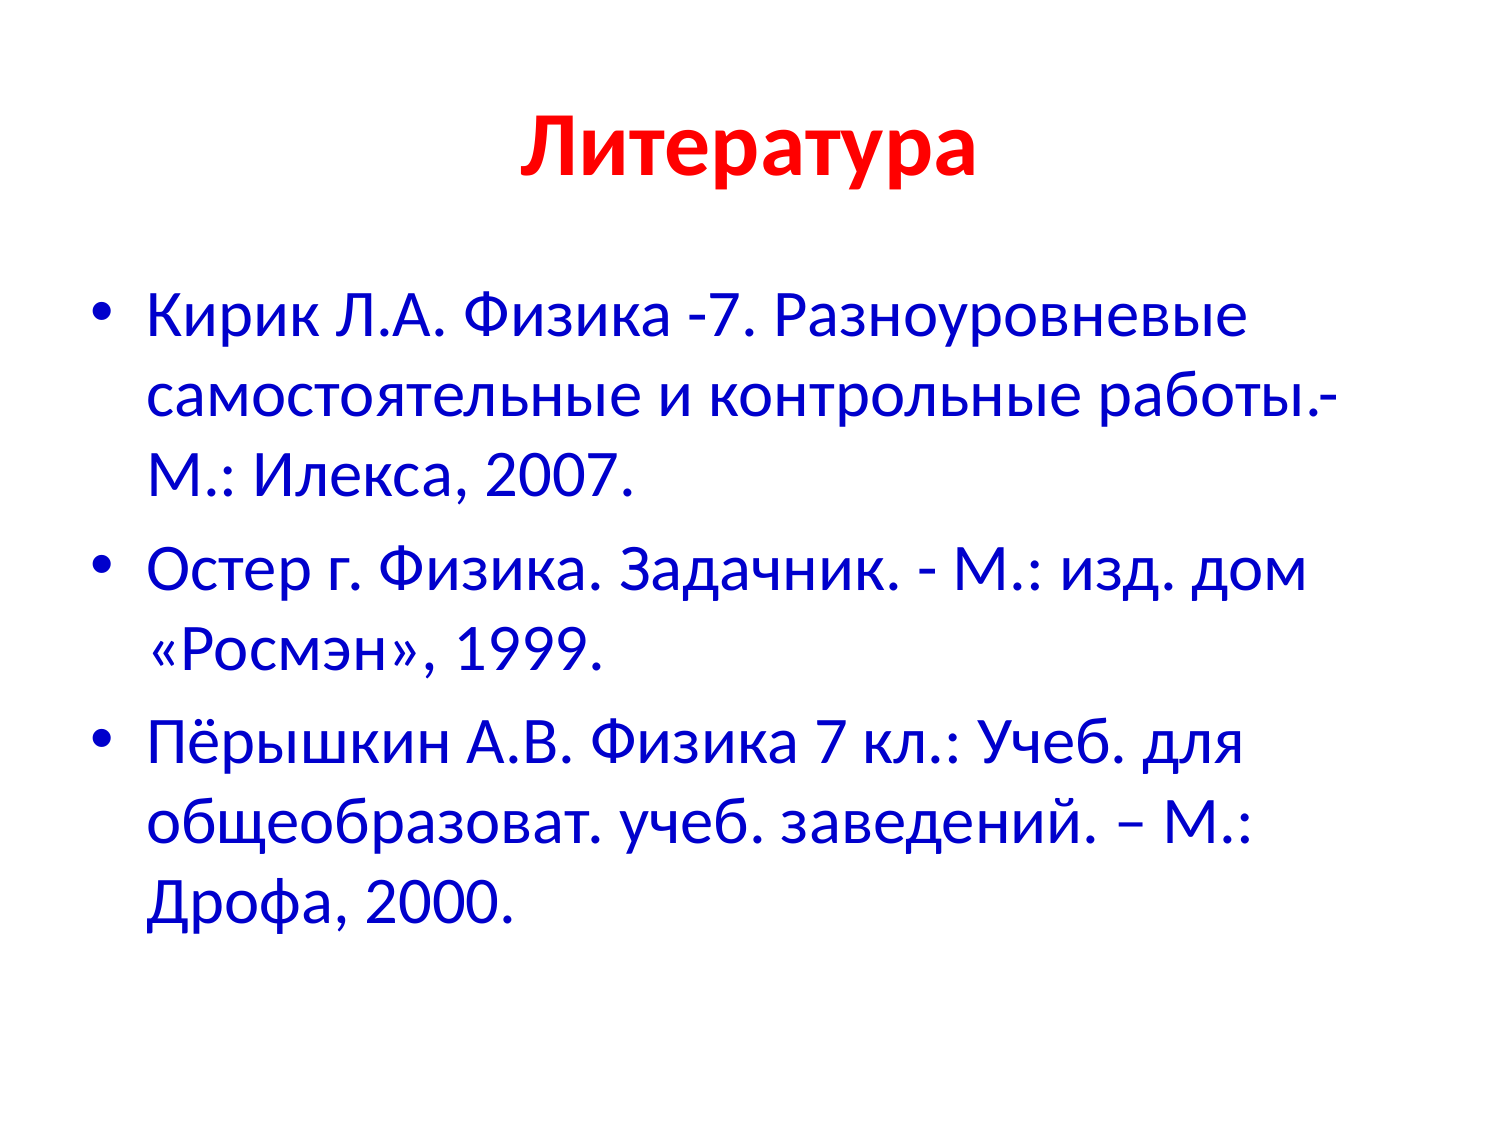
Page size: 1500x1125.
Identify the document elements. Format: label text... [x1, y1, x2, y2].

list Кирик Л.А. Физика -7. Разноуровневые самостоятельные и контрольные работы.- М.: Илекса, 2007. Остер г. Физика. Задачник. - М.: изд. дом «Росмэн», 1999. Пёрышкин А.В. Физика 7 кл.: Учеб. для общеобразоват. учеб. заведений. – М.: Дрофа, 2000. [75, 262, 1425, 1005]
title Литература [75, 45, 1425, 233]
